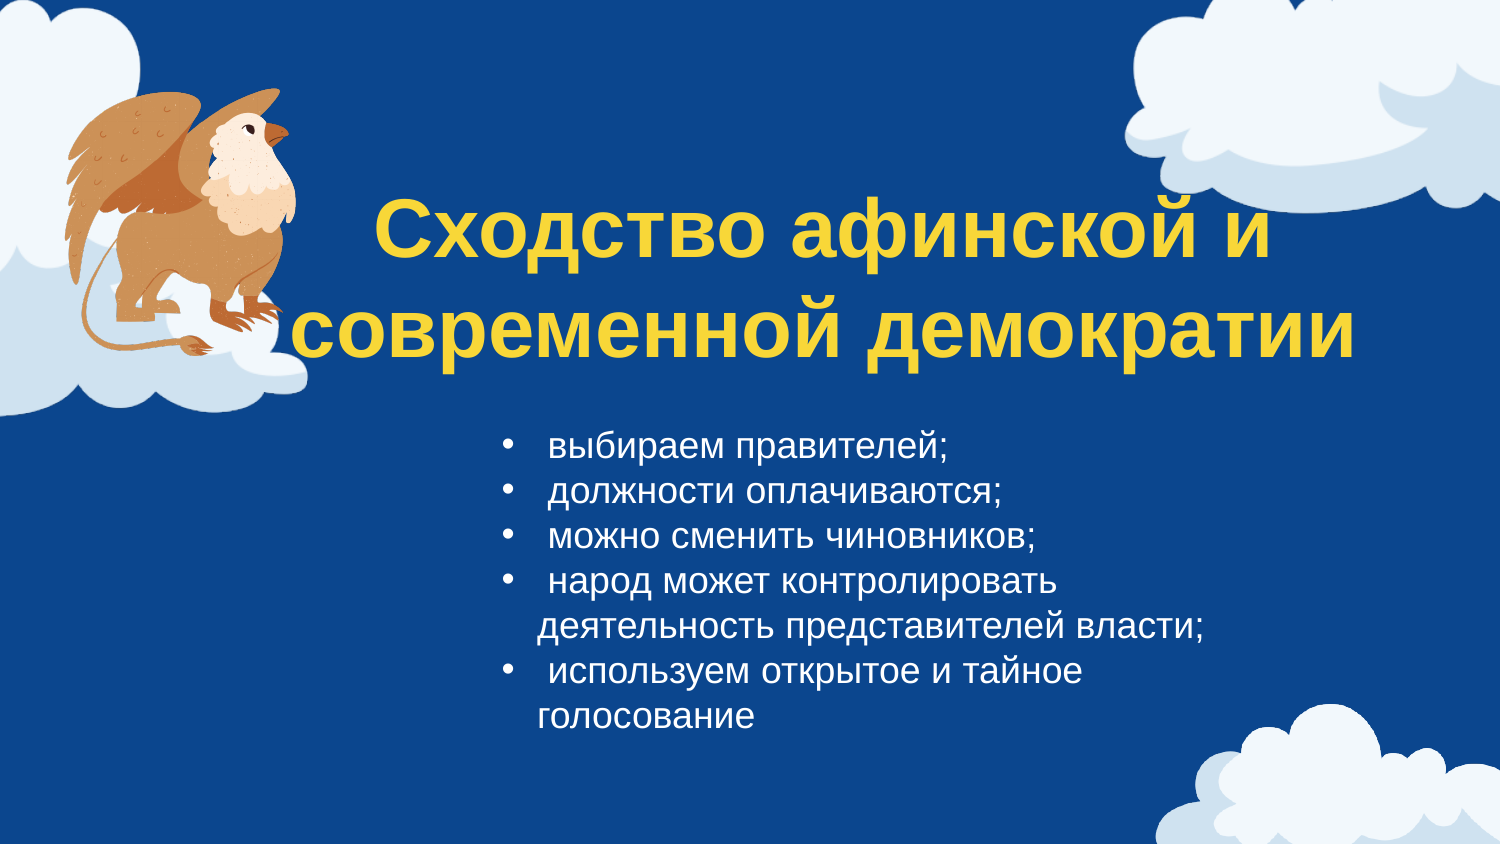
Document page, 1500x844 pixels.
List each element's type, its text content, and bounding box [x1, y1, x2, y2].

text_box выбираем правителей; должности оплачиваются; можно сменить чиновников; народ может контролировать деятельность представителей власти; используем открытое и тайное голосование [501, 420, 1226, 736]
picture [1154, 698, 1500, 844]
picture [1122, 0, 1500, 220]
text_box Сходство афинской и современной демократии [315, 174, 1387, 375]
picture [0, 0, 311, 423]
